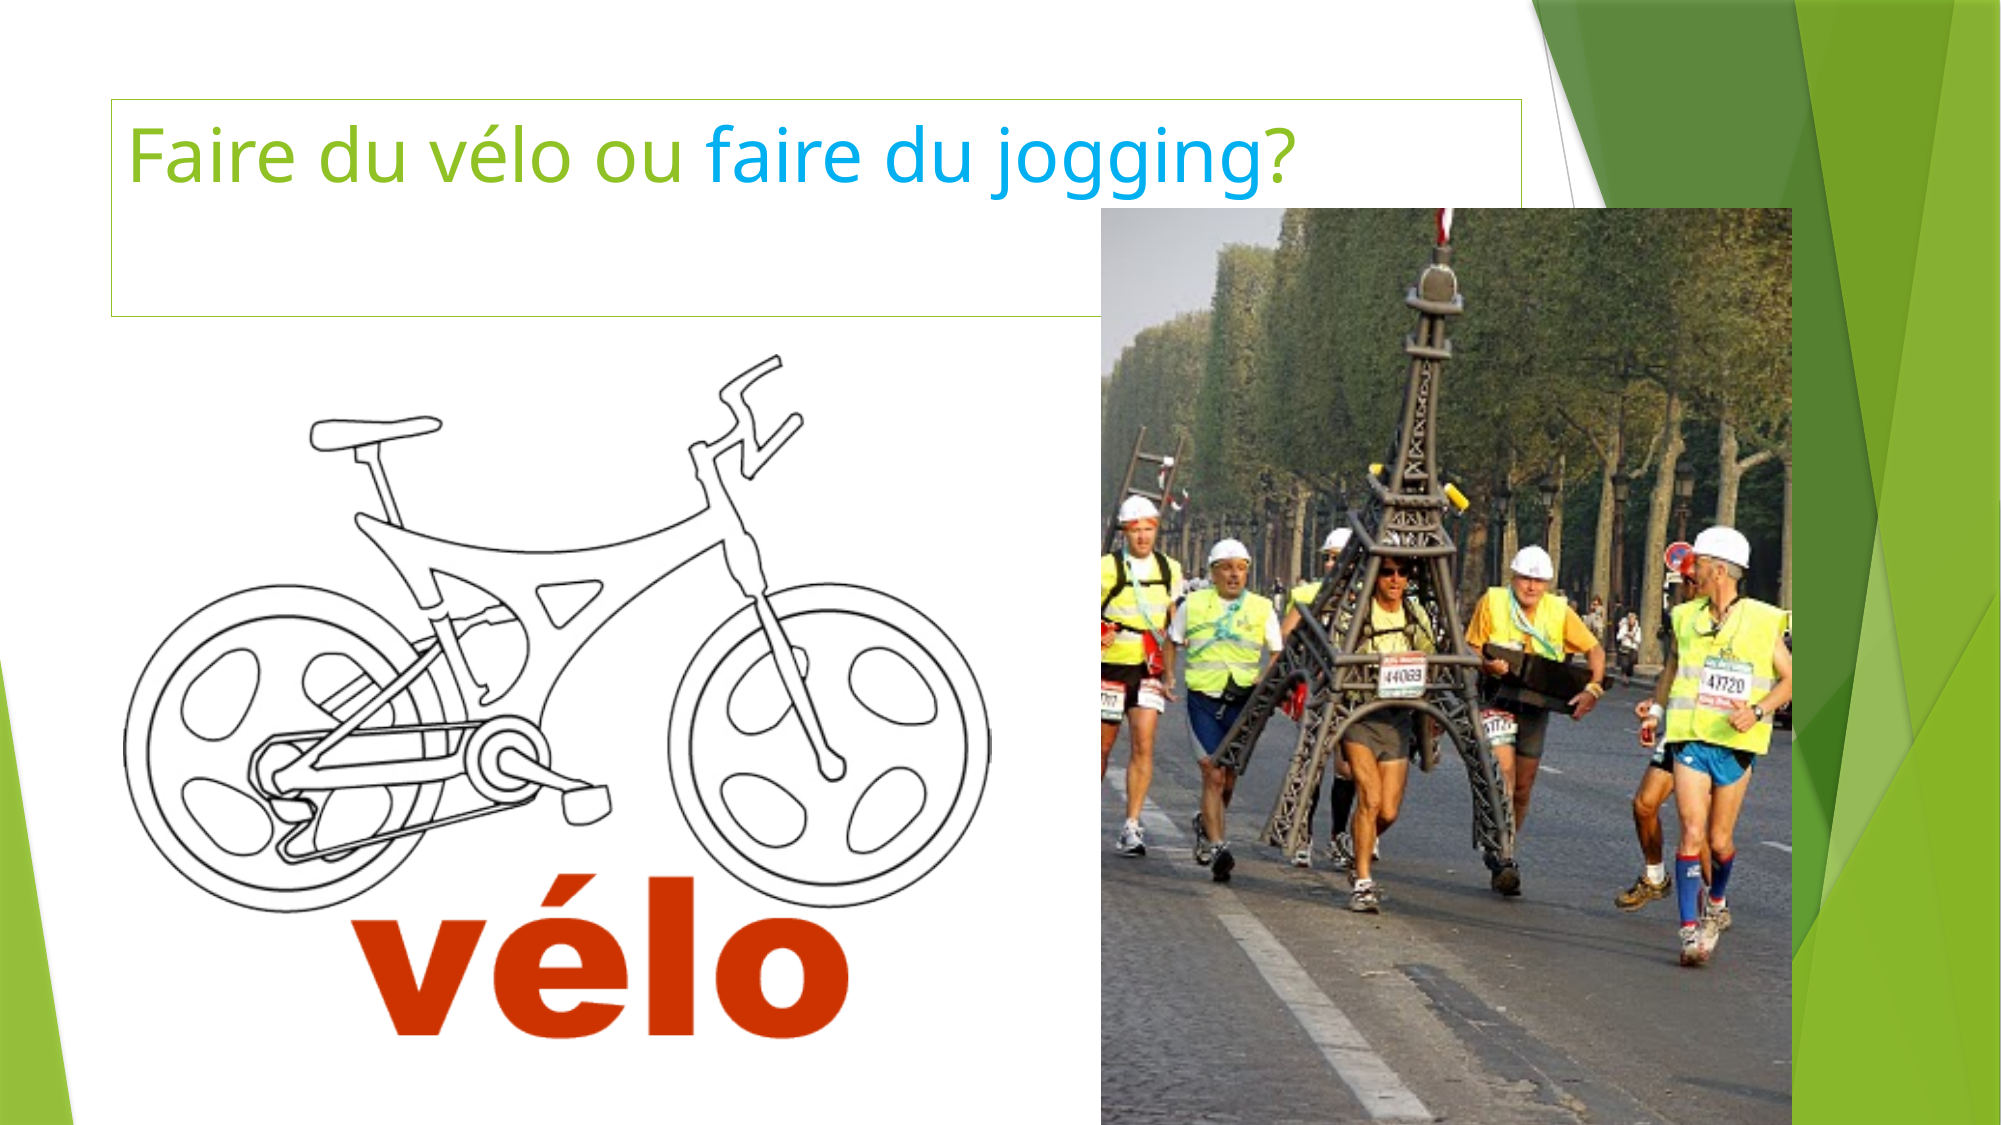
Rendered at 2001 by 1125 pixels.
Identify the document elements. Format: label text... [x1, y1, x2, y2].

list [1100, 207, 1793, 1125]
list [123, 353, 993, 1068]
title Faire du vélo ou faire du jogging? [111, 99, 1522, 317]
